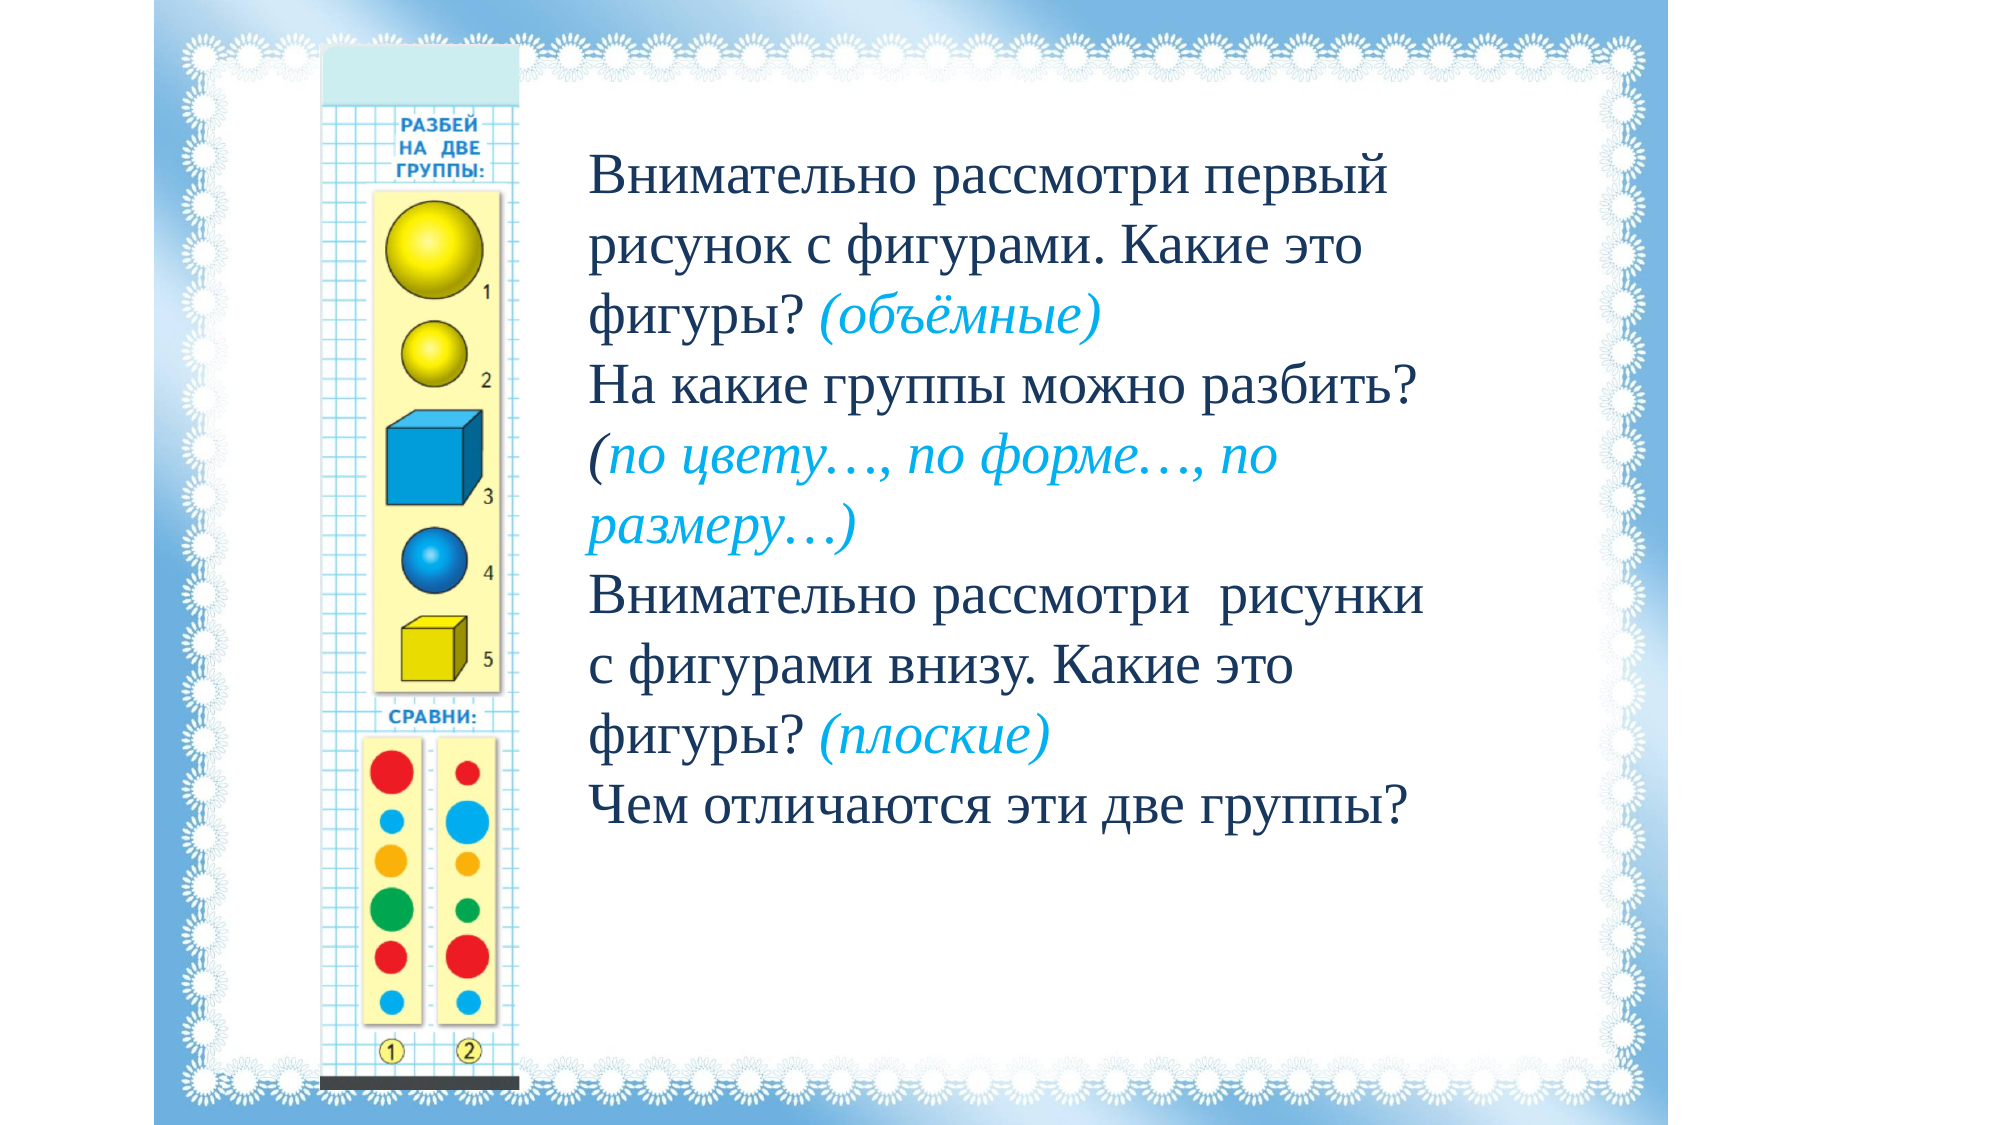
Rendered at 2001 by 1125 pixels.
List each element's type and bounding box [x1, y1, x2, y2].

picture [318, 44, 520, 1090]
list [154, 0, 1669, 1125]
